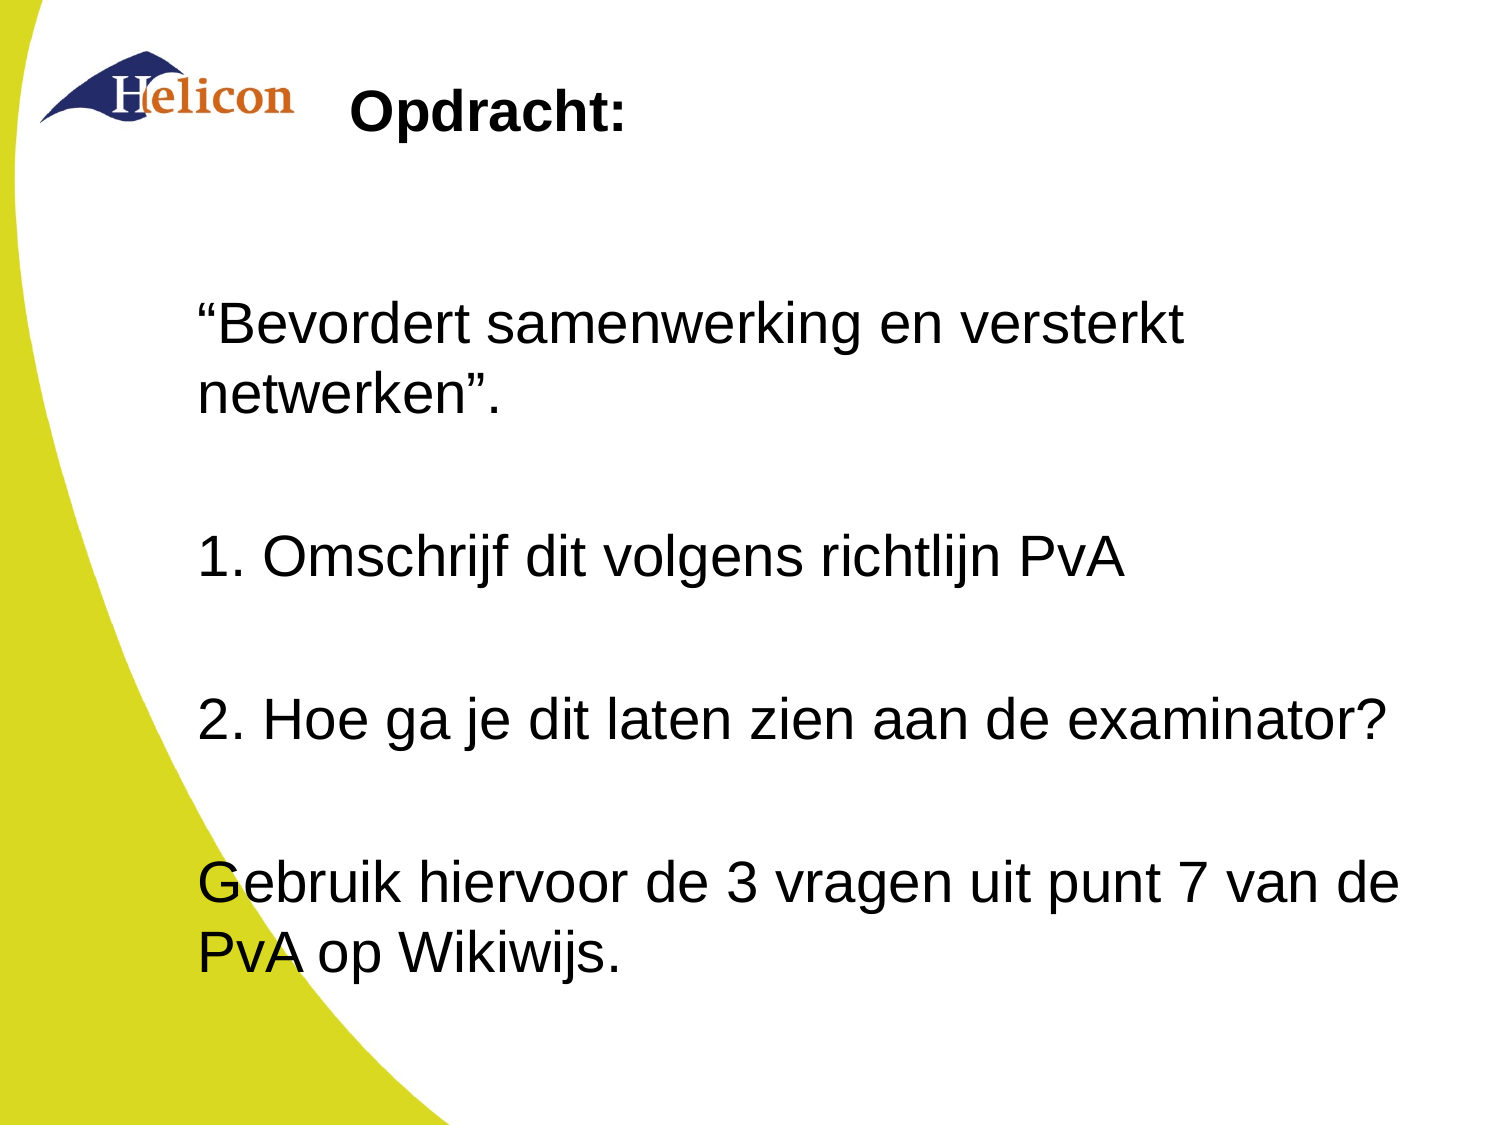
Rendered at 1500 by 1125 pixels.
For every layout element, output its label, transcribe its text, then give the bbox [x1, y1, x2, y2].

picture [0, 0, 1500, 1125]
list “Bevordert samenwerking en versterkt netwerken”. 1. Omschrijf dit volgens richtlijn PvA 2. Hoe ga je dit laten zien aan de examinator? Gebruik hiervoor de 3 vragen uit punt 7 van de PvA op Wikiwijs. [183, 196, 1425, 1005]
title Opdracht: [334, 90, 1425, 196]
